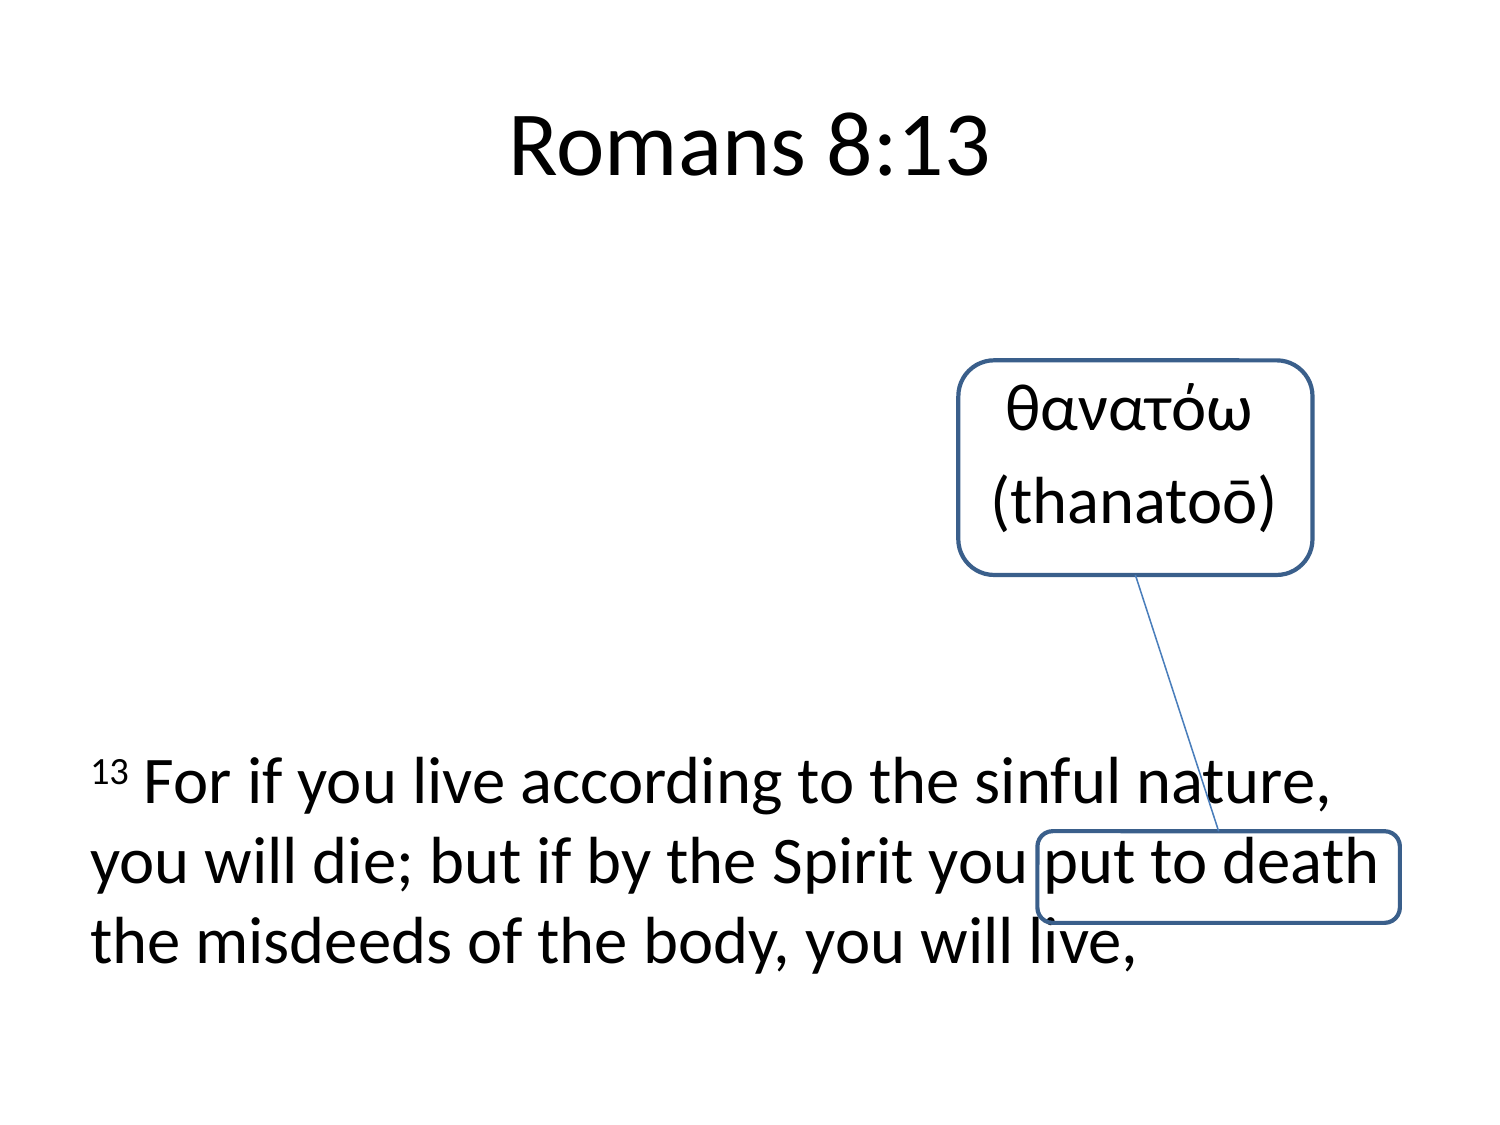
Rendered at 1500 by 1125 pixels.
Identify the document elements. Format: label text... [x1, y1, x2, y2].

text_box [956, 358, 1315, 578]
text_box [1135, 574, 1219, 832]
list θανατόω (thanatoō) 13 For if you live according to the sinful nature, you will die; but if by the Spirit you put to death the misdeeds of the body, you will live, [75, 262, 1425, 1005]
title Romans 8:13 [75, 45, 1425, 233]
text_box [1035, 829, 1402, 925]
